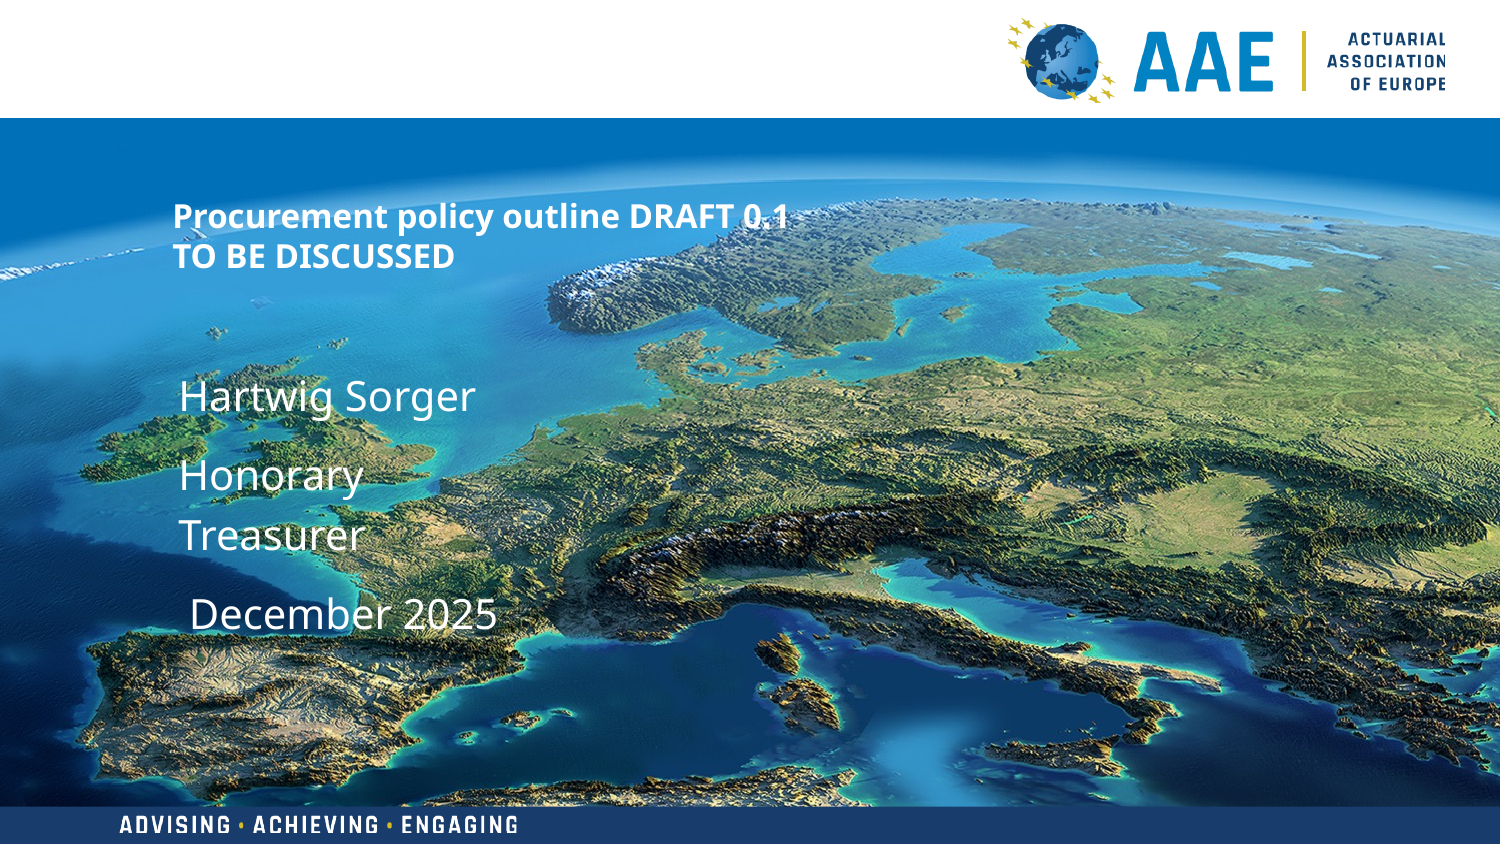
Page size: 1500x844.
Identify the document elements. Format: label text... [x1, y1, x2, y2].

title Procurement policy outline DRAFT 0.1 TO BE DISCUSSED [172, 195, 1322, 276]
subtitle Hartwig Sorger Honorary Treasurer December 2025 [172, 360, 554, 587]
picture [0, 118, 1500, 806]
